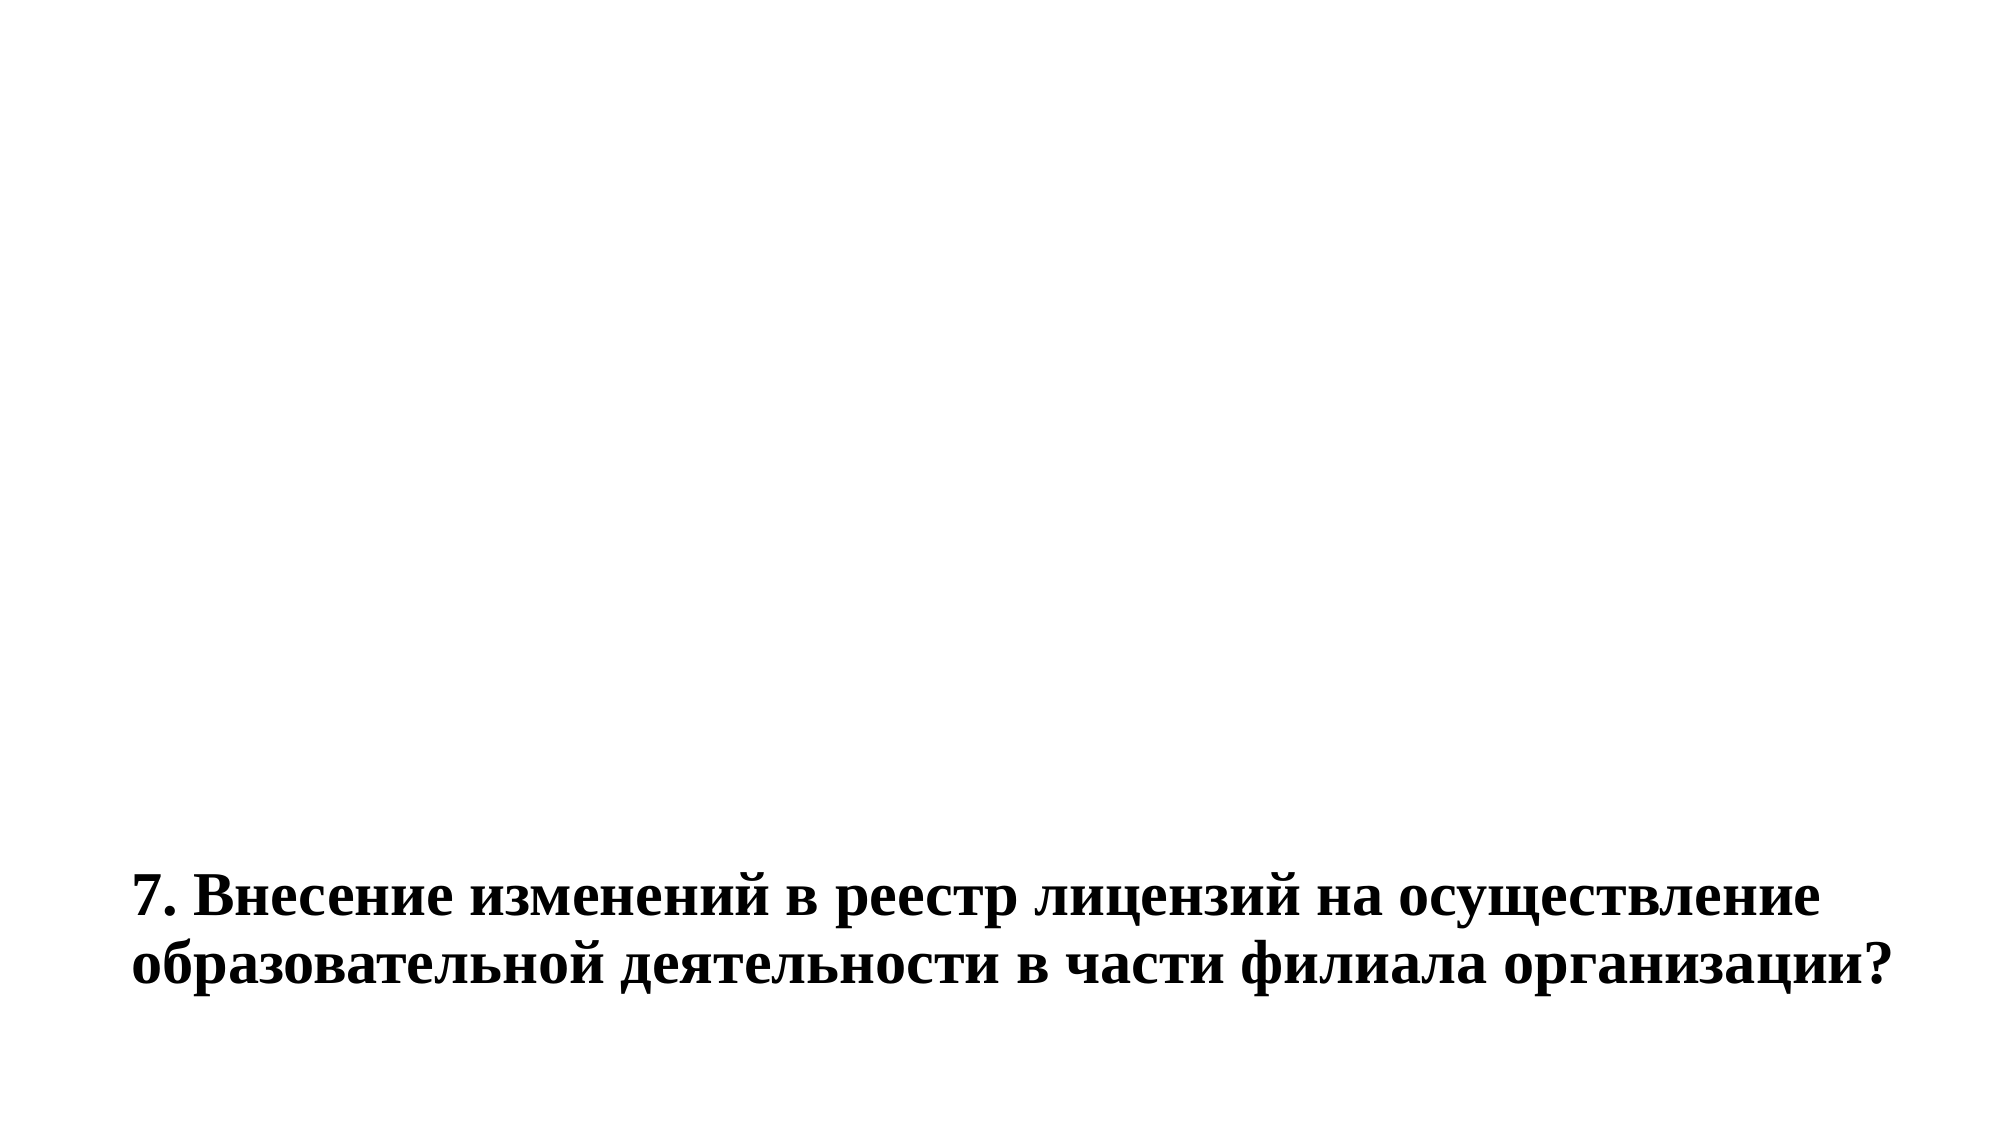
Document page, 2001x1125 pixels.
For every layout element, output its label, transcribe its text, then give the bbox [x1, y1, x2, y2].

title 7. Внесение изменений в реестр лицензий на осуществление образовательной деятельности в части филиала организации? [115, 820, 1941, 1038]
